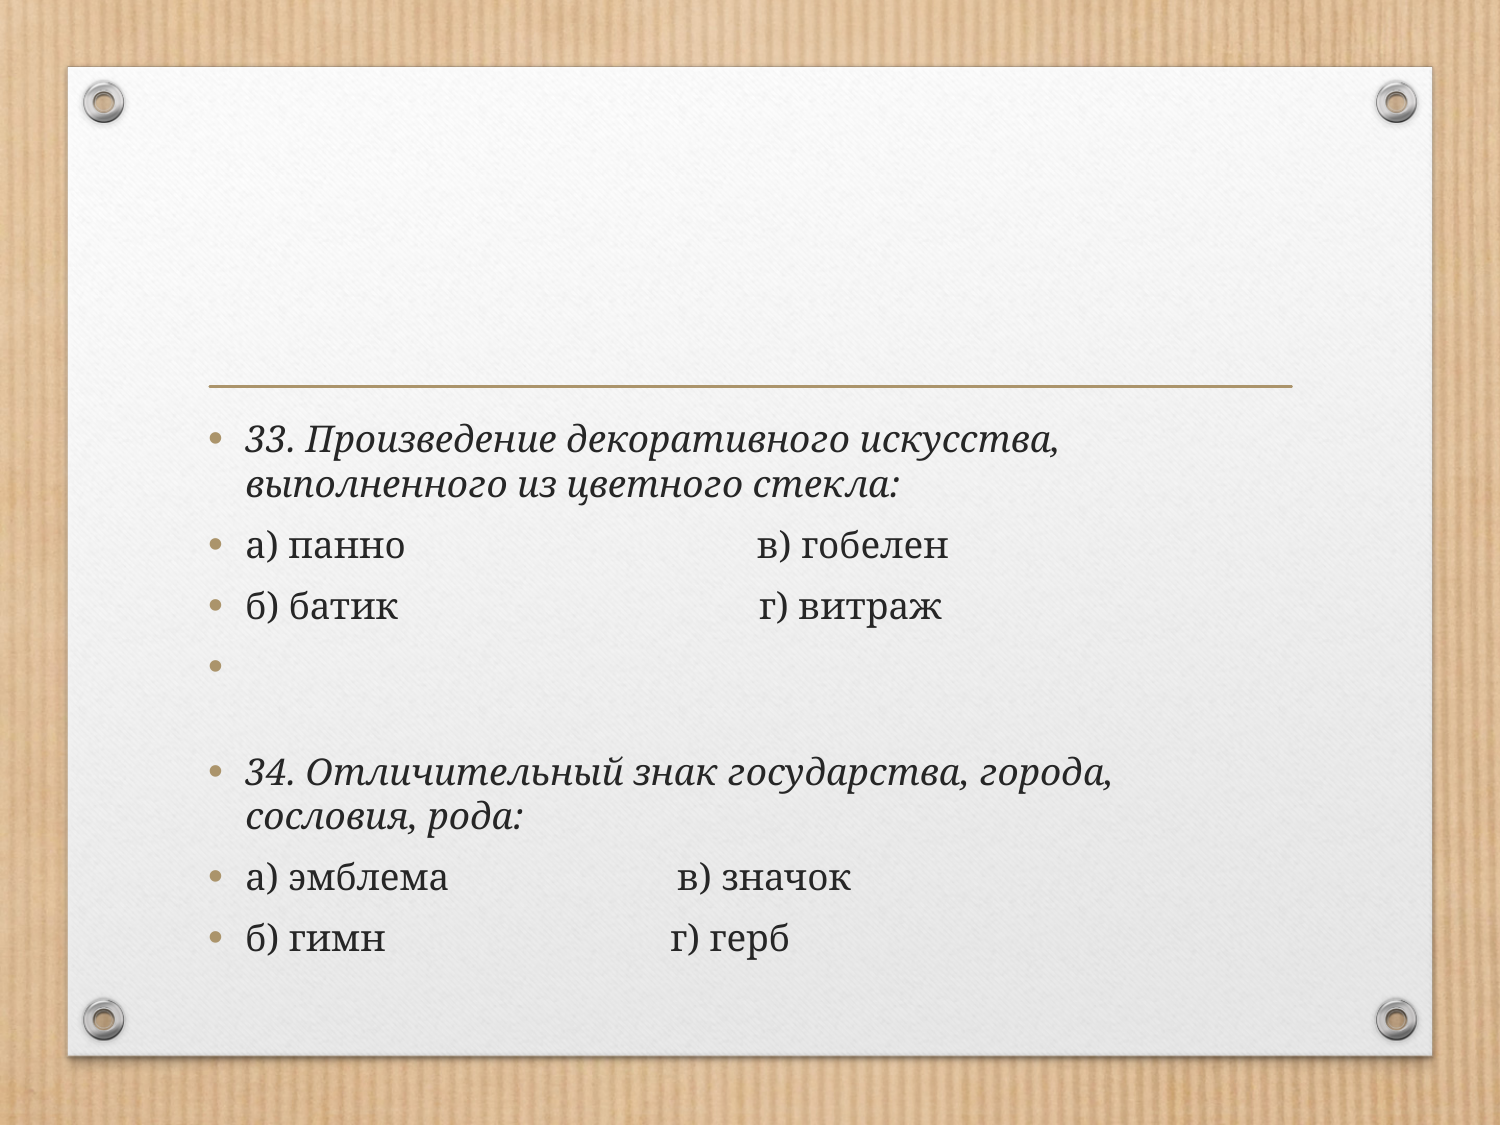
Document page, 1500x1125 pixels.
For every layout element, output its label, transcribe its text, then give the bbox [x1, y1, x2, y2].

picture [0, 0, 1500, 1125]
list 33. Произведение декоративного искусства, выполненного из цветного стекла: а) панно в) гобелен б) батик г) витраж 34. Отличительный знак государства, города, сословия, рода: а) эмблема в) значок б) гимн г) герб [193, 408, 1309, 974]
